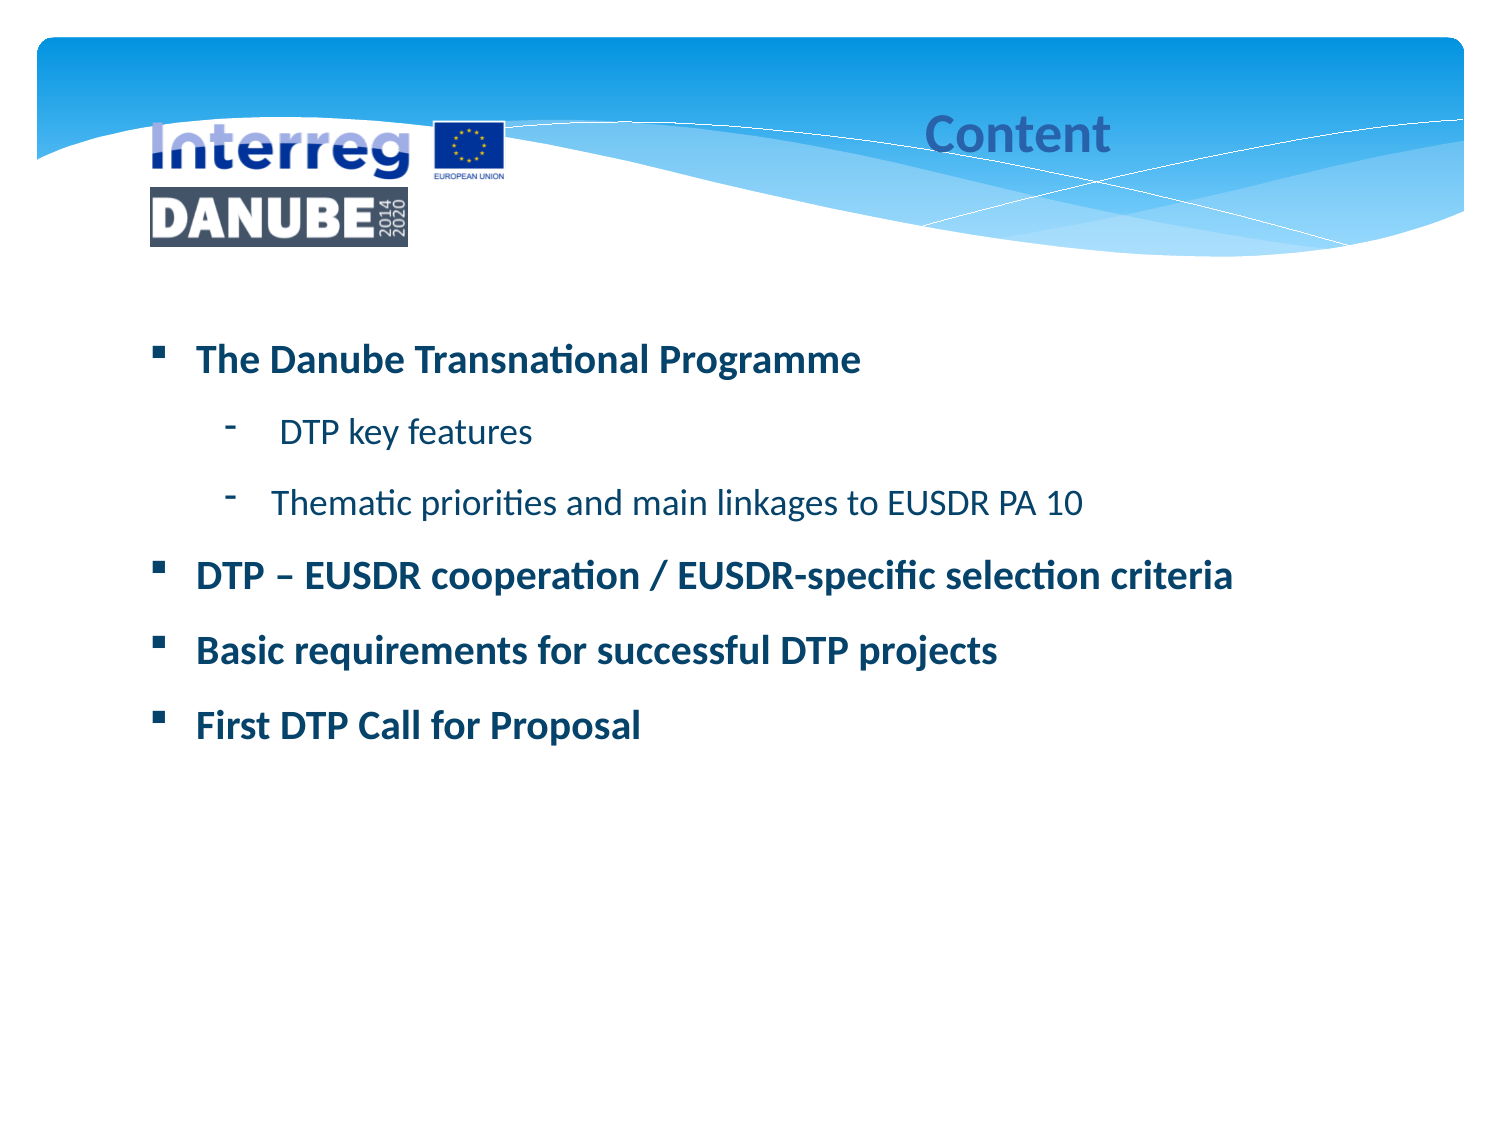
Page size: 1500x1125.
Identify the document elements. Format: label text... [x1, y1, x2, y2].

text_box The Danube Transnational Programme DTP key features Thematic priorities and main linkages to EUSDR PA 10 DTP – EUSDR cooperation / EUSDR-specific selection criteria Basic requirements for successful DTP projects First DTP Call for Proposal [134, 324, 1335, 755]
picture [118, 88, 538, 248]
text_box Content [587, 89, 1450, 218]
